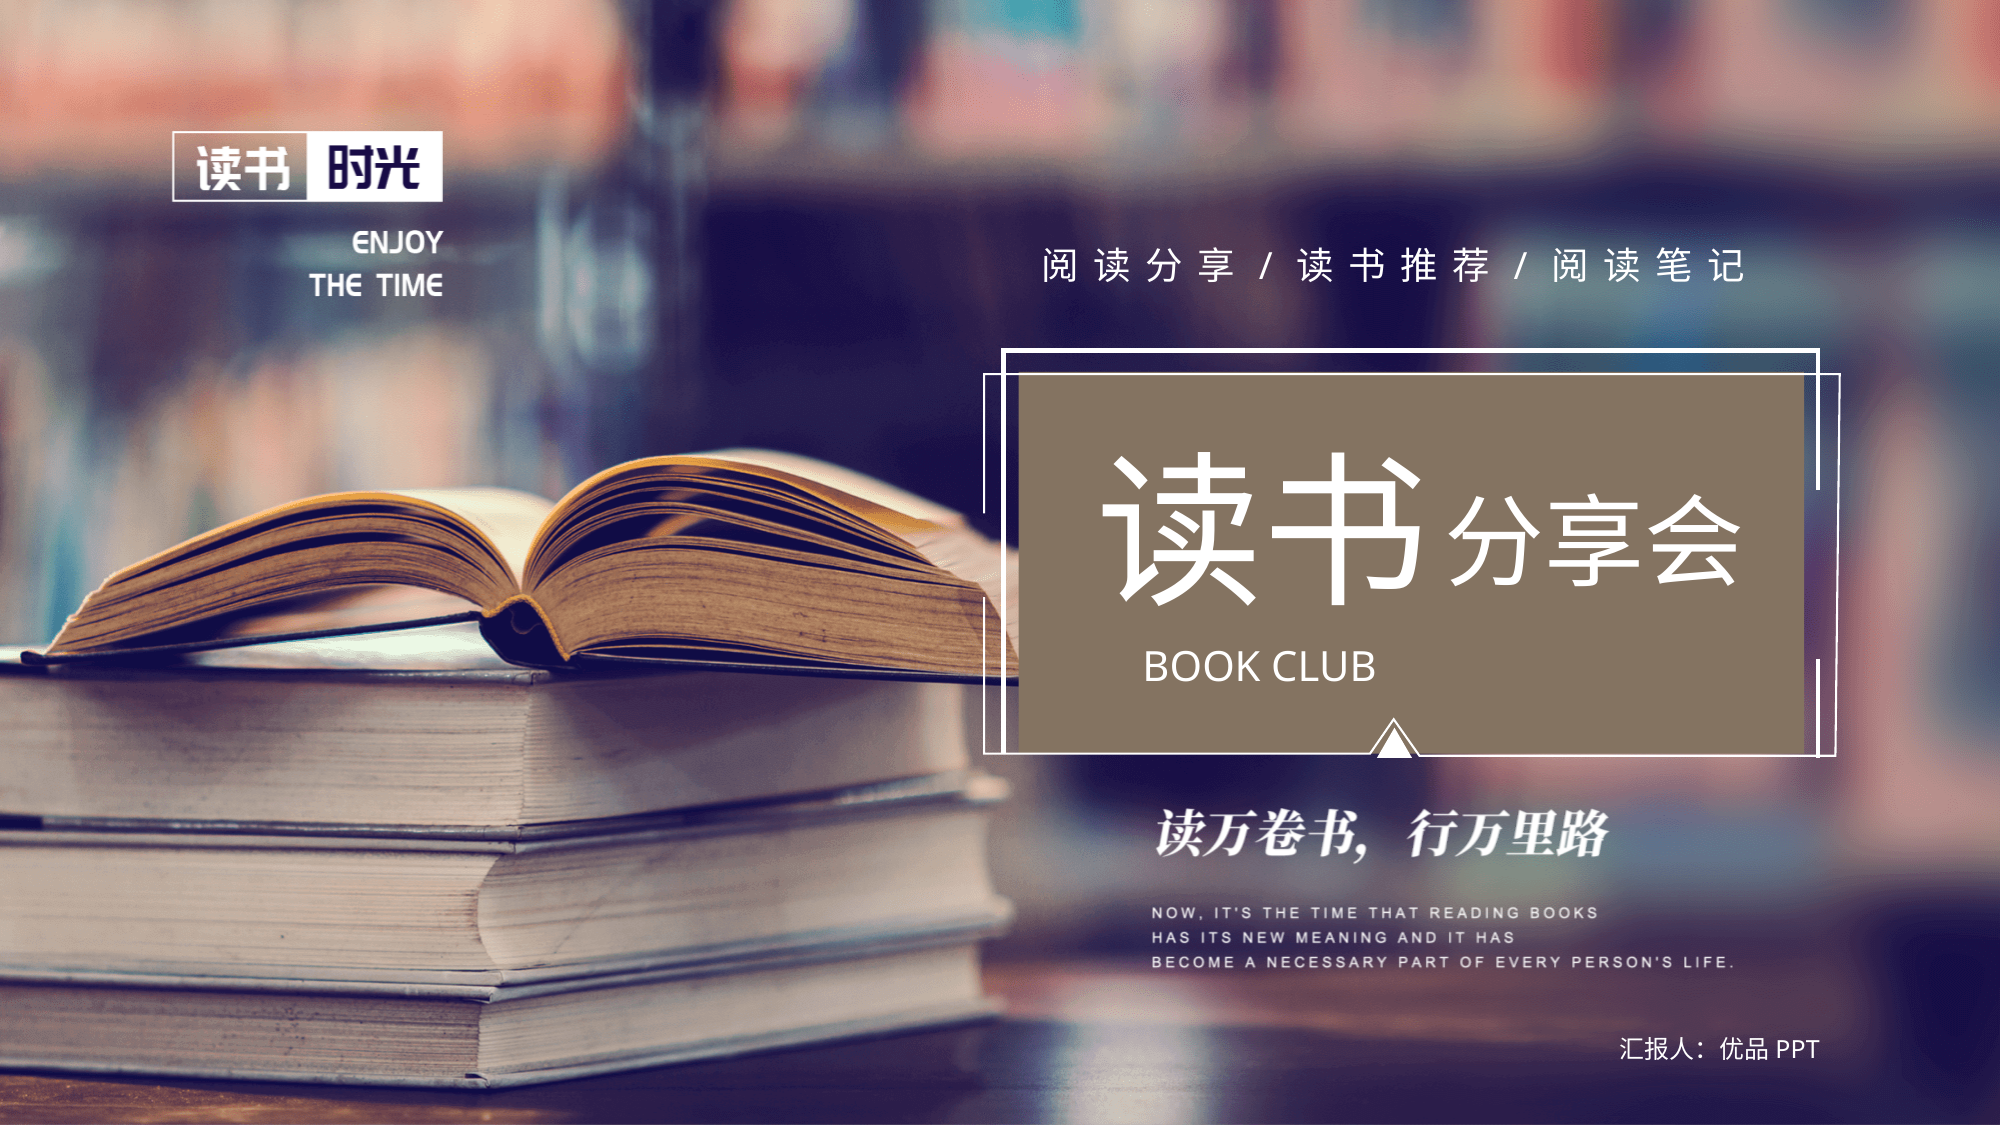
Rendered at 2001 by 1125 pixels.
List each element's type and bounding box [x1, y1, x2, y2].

picture [0, 0, 2000, 1125]
text_box [984, 350, 1840, 758]
